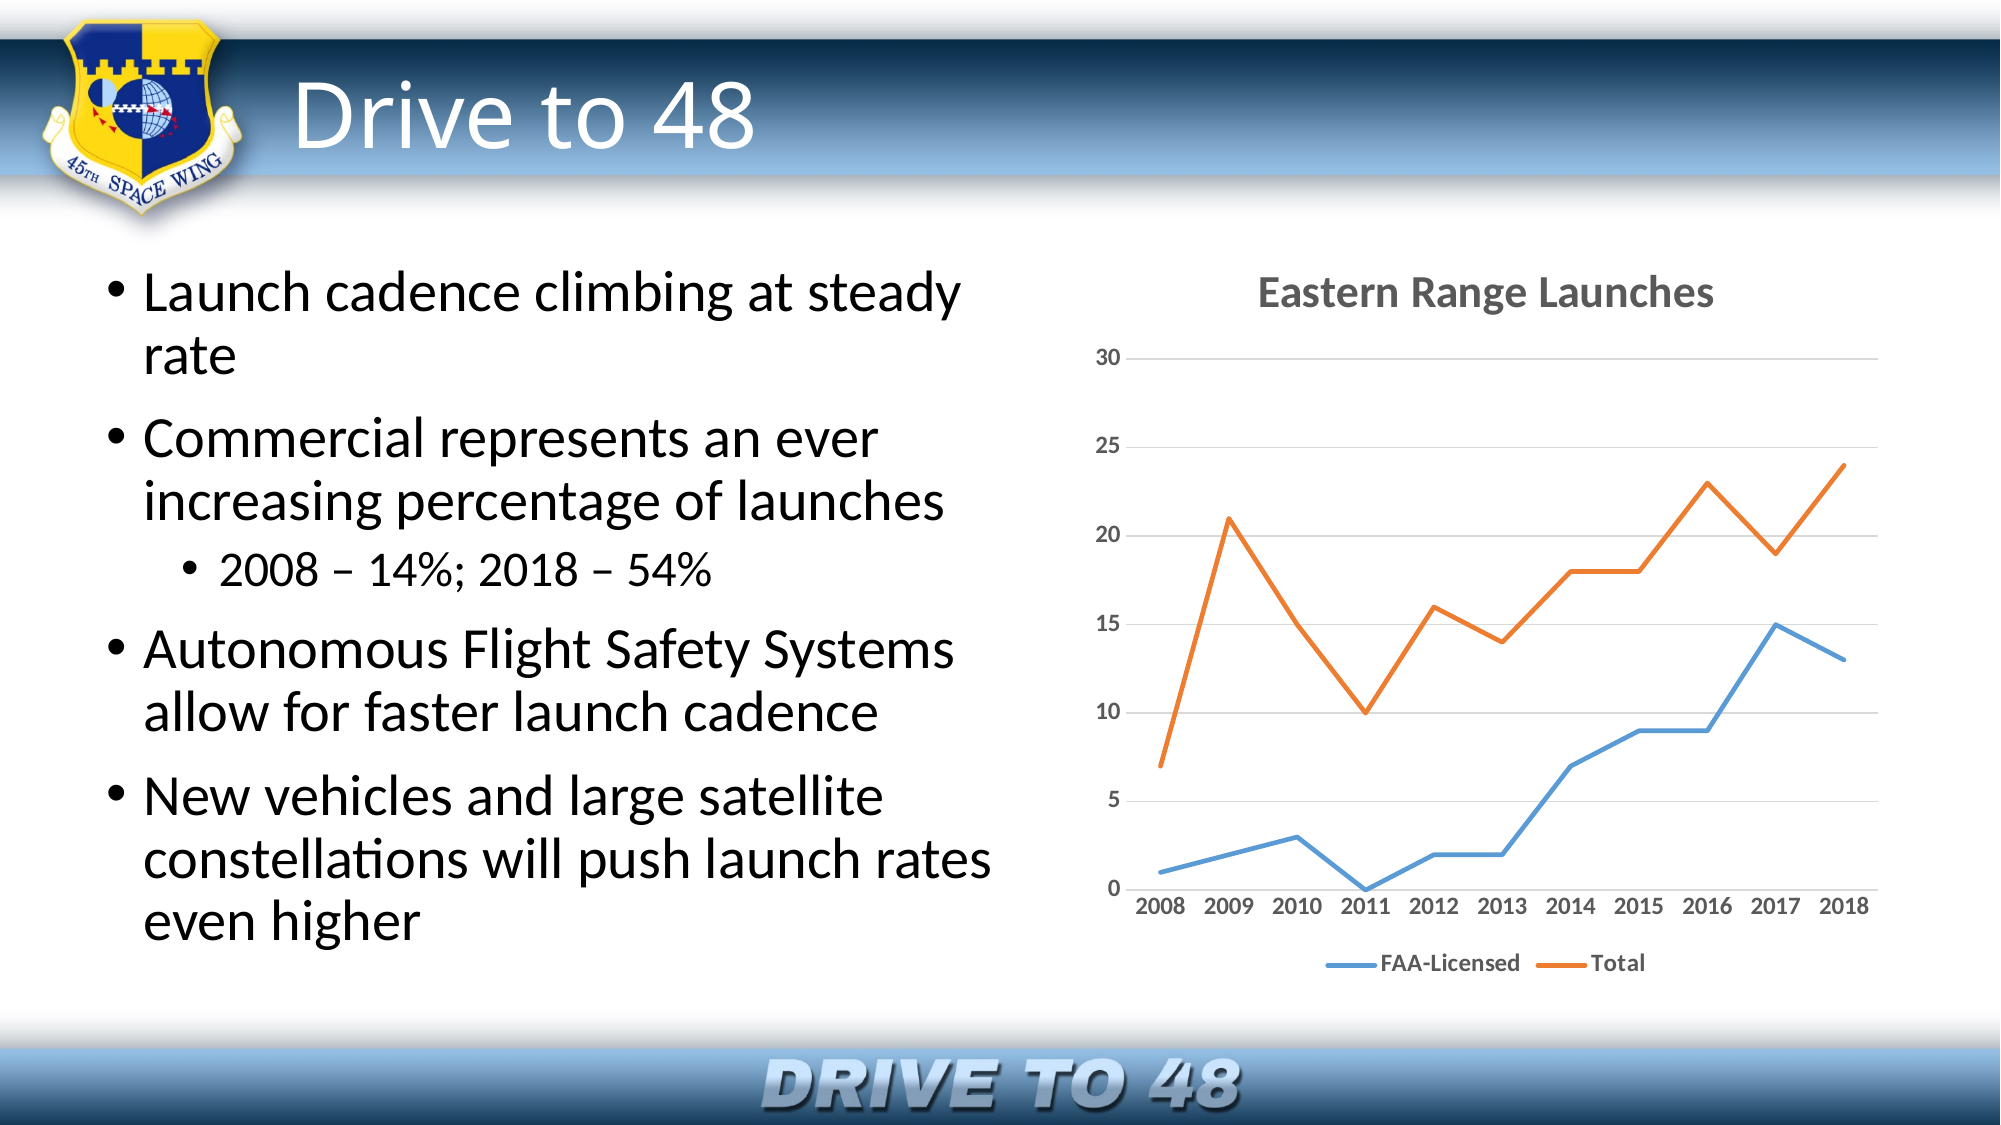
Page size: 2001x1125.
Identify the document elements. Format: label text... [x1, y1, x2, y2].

title Drive to 48 [275, 10, 2000, 228]
chart [1079, 235, 1895, 984]
text_box Launch cadence climbing at steady rate Commercial represents an ever increasing percentage of launches 2008 – 14%; 2018 – 54% Autonomous Flight Safety Systems allow for faster launch cadence New vehicles and large satellite constellations will push launch rates even higher [91, 253, 1079, 1014]
picture [0, 0, 2000, 1125]
